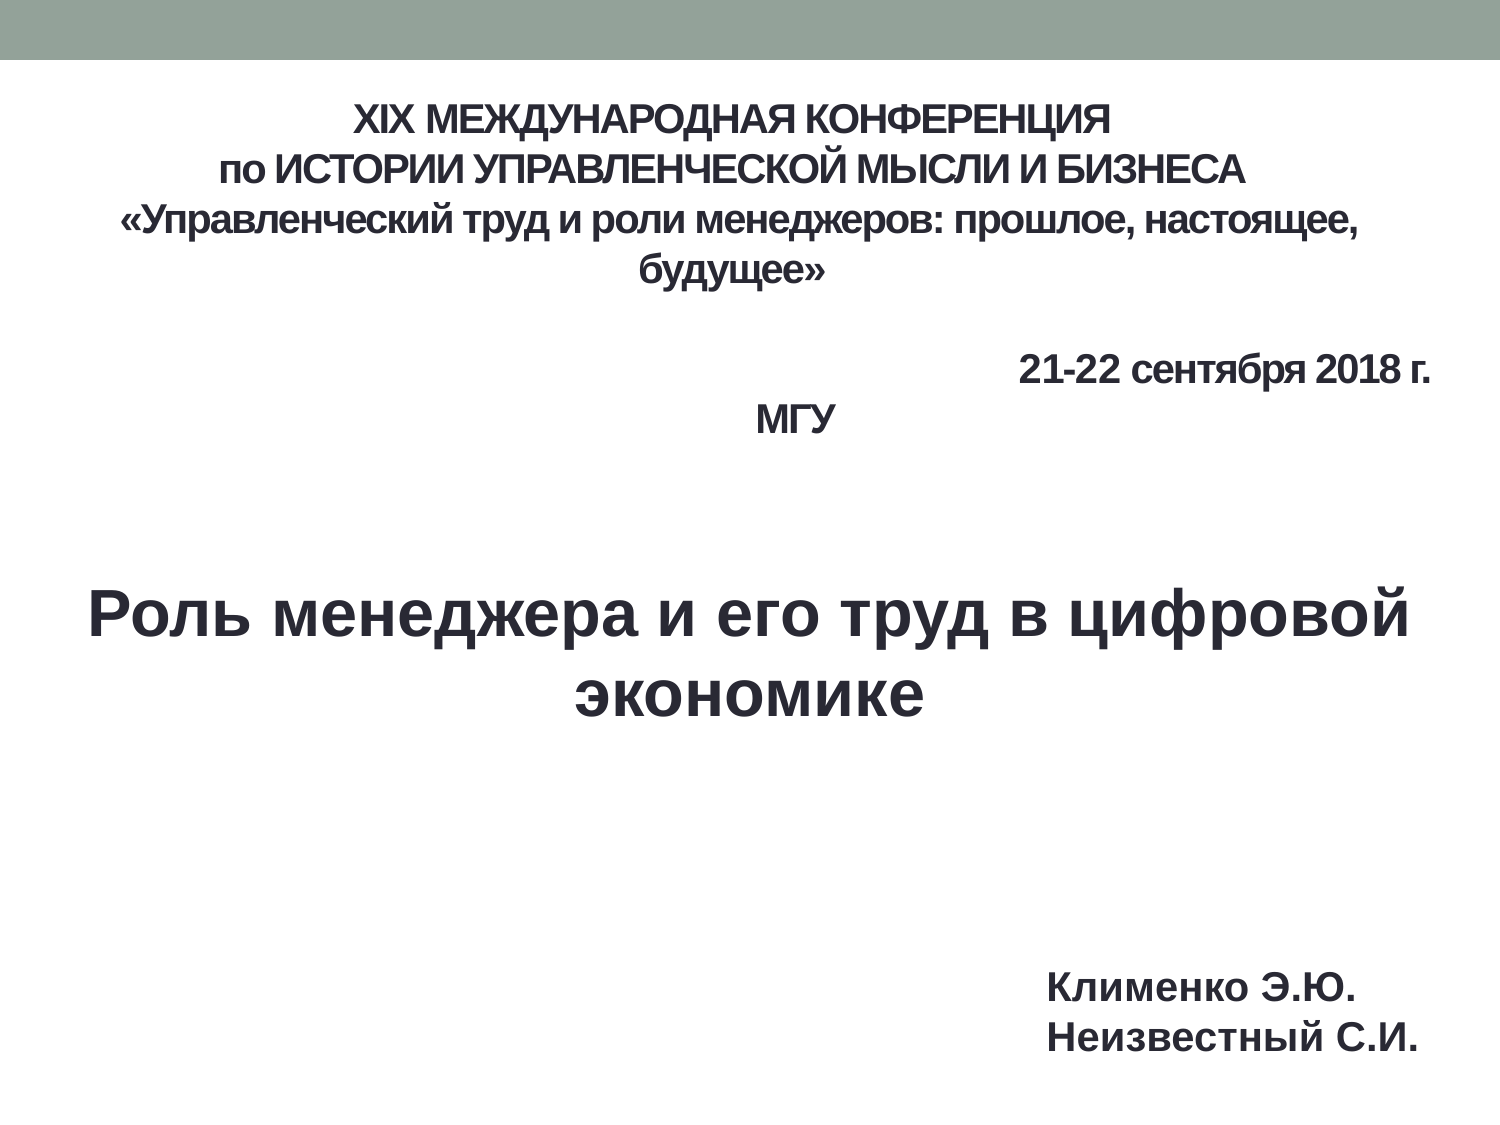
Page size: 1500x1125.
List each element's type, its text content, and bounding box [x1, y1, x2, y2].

text_box Роль менеджера и его труд в цифровой экономике [17, 562, 1483, 738]
text_box Клименко Э.Ю. Неизвестный С.И. [1031, 952, 1435, 1068]
text_box XIX МЕЖДУНАРОДНАЯ КОНФЕРЕНЦИЯ по ИСТОРИИ УПРАВЛЕНЧЕСКОЙ МЫСЛИ И БИЗНЕСА «Управленческий труд и роли менеджеров: прошлое, настоящее, будущее» 21-22 сентября 2018 г. МГУ [17, 78, 1447, 457]
